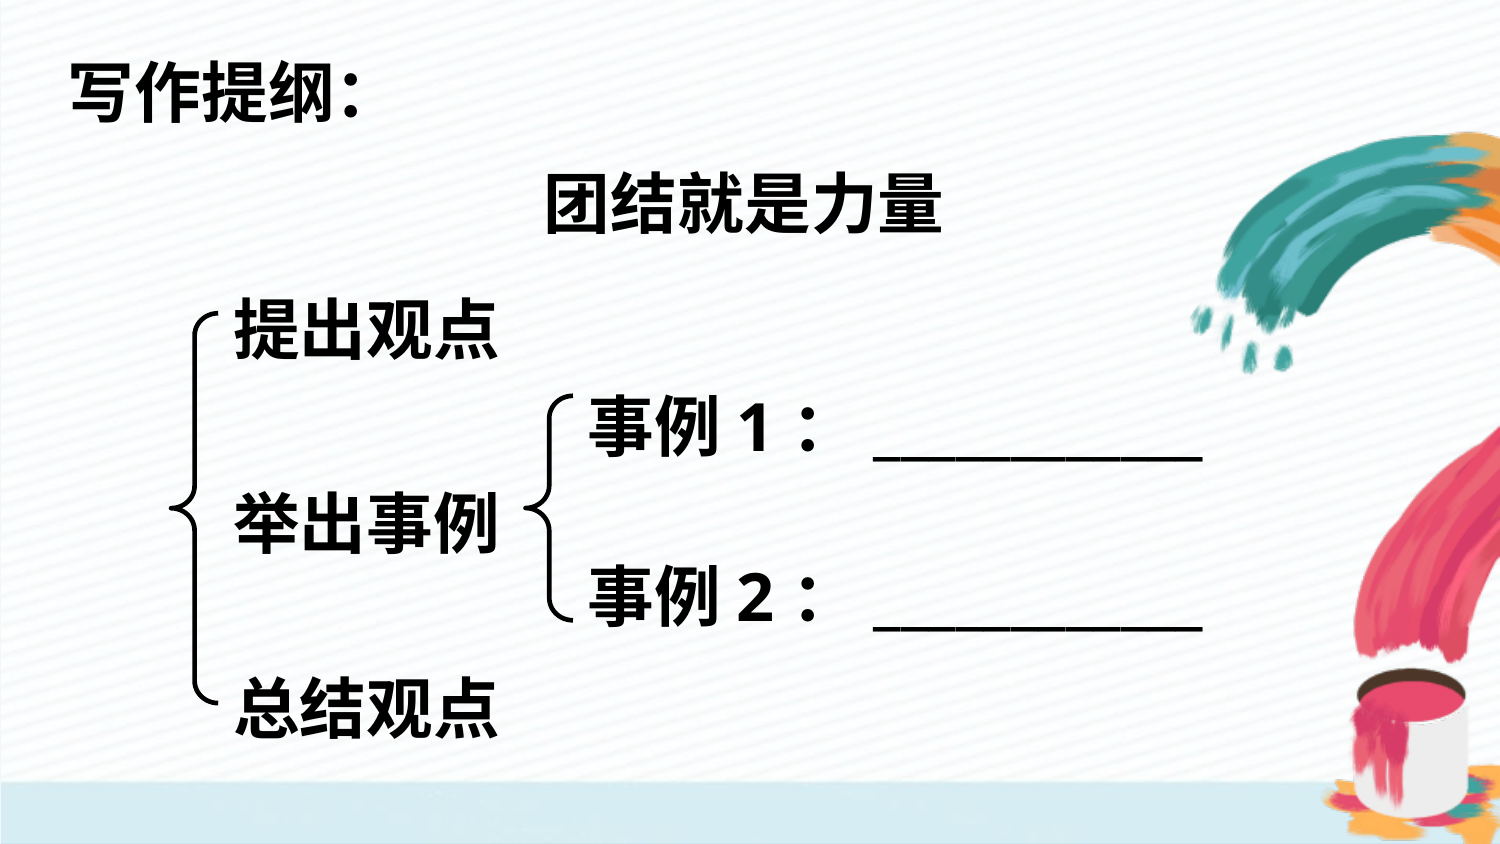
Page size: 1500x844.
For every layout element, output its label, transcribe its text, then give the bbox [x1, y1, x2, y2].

picture [1180, 87, 1500, 844]
text_box 写作提纲： [53, 27, 1341, 138]
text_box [170, 137, 1294, 744]
